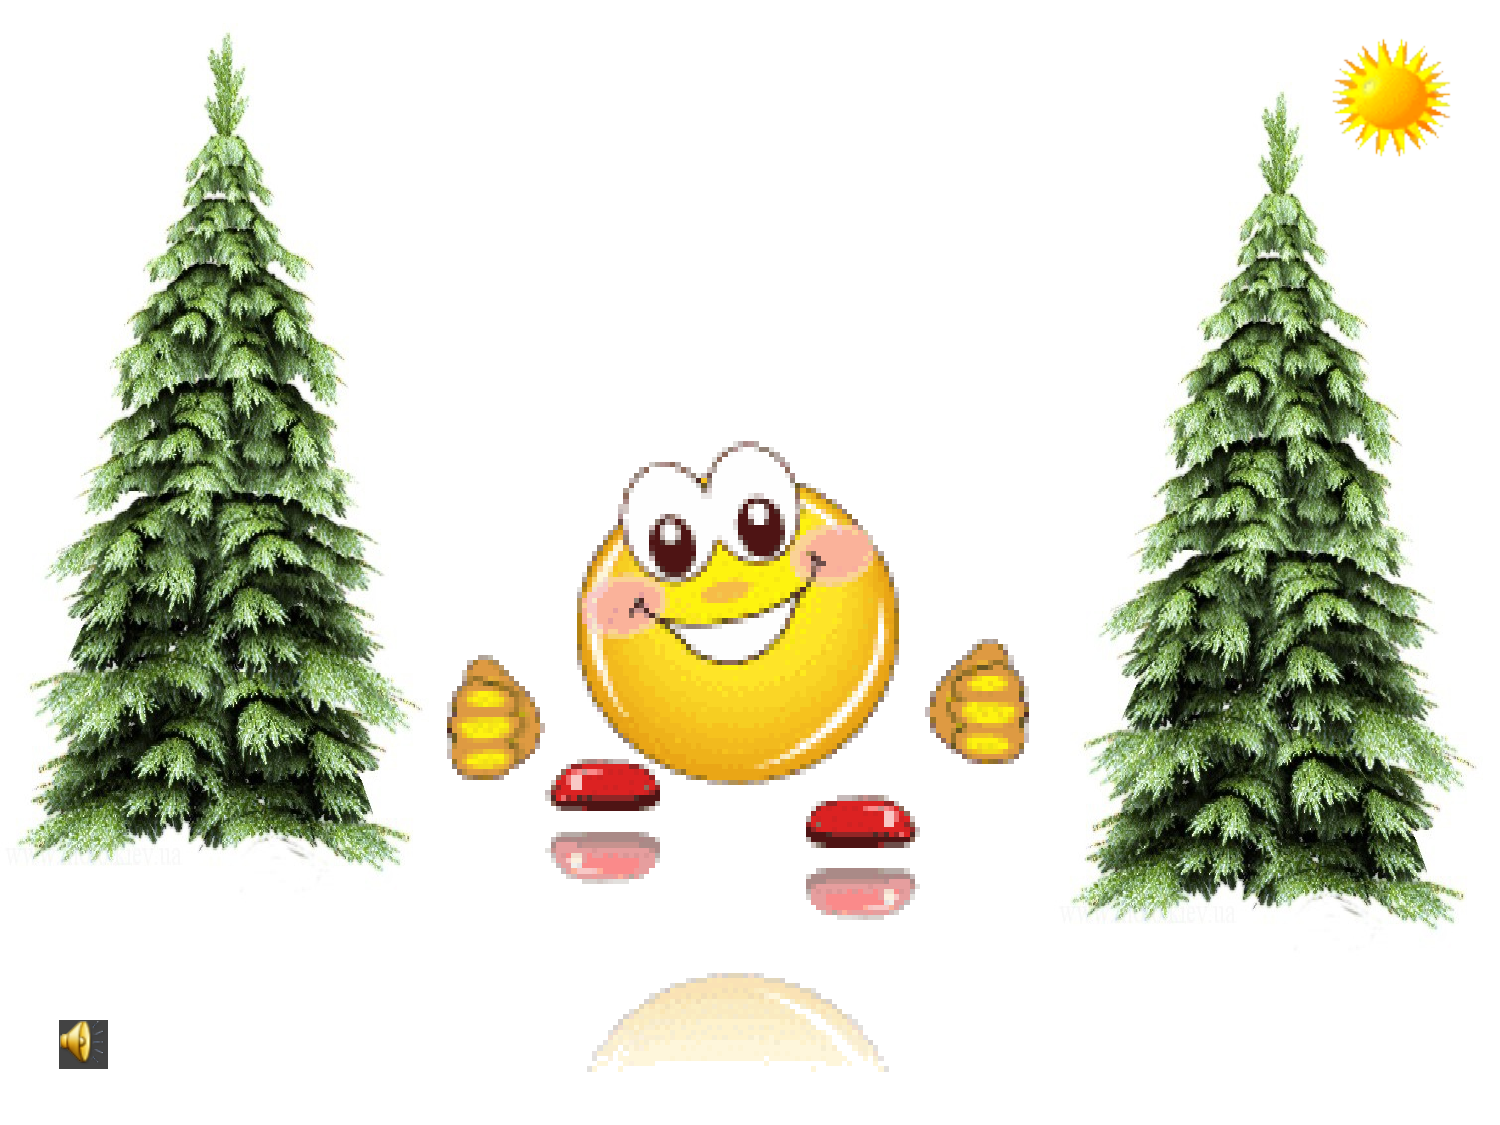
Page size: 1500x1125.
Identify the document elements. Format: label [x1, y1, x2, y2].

picture [0, 0, 446, 903]
picture [1054, 34, 1500, 962]
picture [58, 1019, 109, 1070]
list [421, 421, 1036, 1072]
